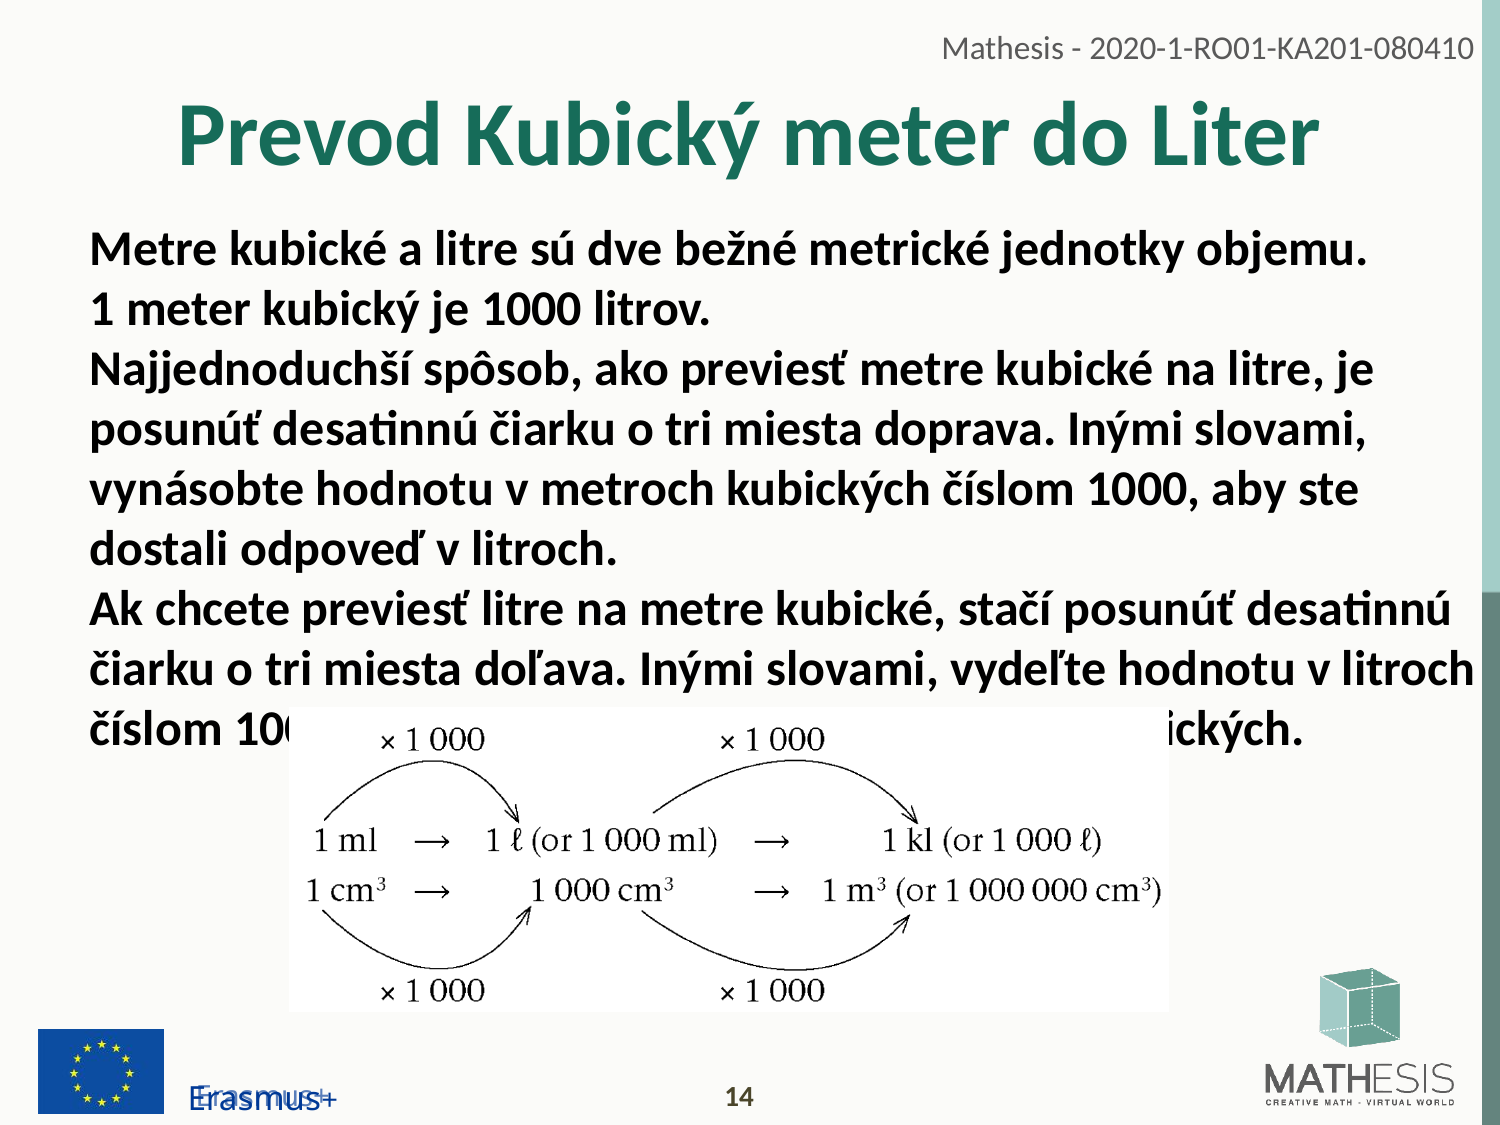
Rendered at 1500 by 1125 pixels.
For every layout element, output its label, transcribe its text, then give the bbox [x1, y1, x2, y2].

text_box Metre kubické a litre sú dve bežné metrické jednotky objemu. 1 meter kubický je 1000 litrov. Najjednoduchší spôsob, ako previesť metre kubické na litre, je posunúť desatinnú čiarku o tri miesta doprava. Inými slovami, vynásobte hodnotu v metroch kubických číslom 1000, aby ste dostali odpoveď v litroch. Ak chcete previesť litre na metre kubické, stačí posunúť desatinnú čiarku o tri miesta doľava. Inými slovami, vydeľte hodnotu v litroch číslom 1000, aby ste dostali odpoveď v metroch kubických. [75, 208, 1493, 763]
picture [289, 706, 1169, 1012]
picture [38, 1029, 164, 1114]
title Prevod Kubický meter do Liter [75, 66, 1425, 208]
